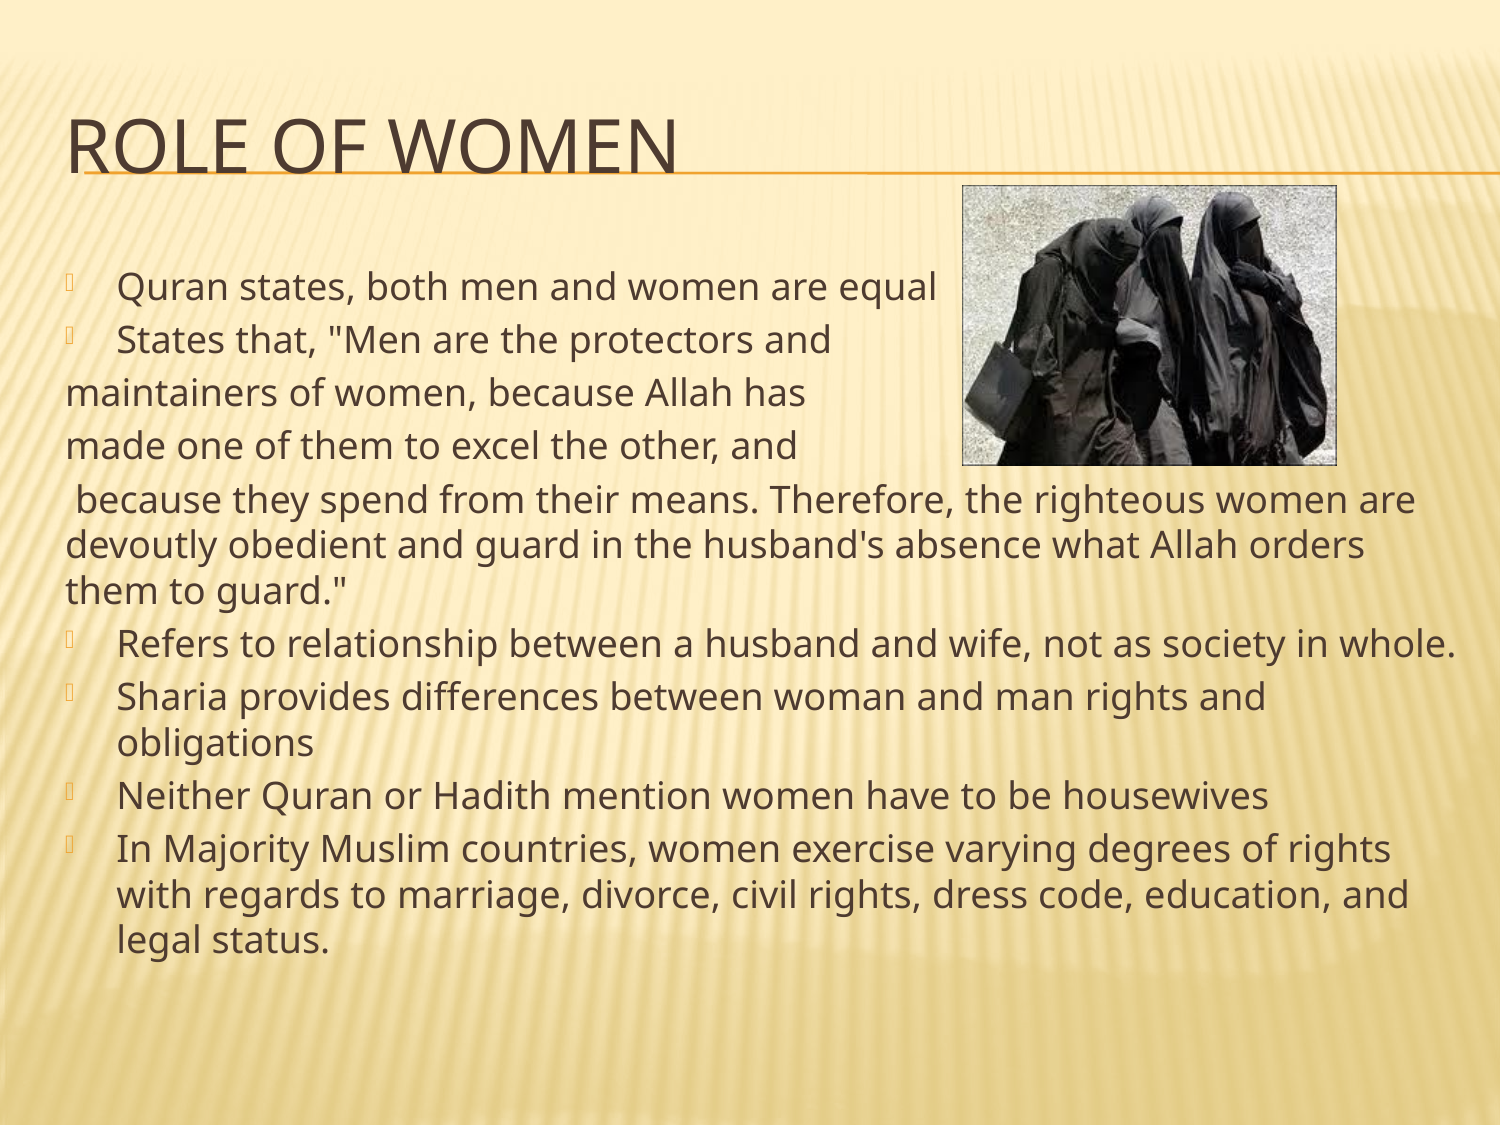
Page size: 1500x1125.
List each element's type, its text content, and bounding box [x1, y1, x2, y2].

list Quran states, both men and women are equal States that, "Men are the protectors and maintainers of women, because Allah has made one of them to excel the other, and because they spend from their means. Therefore, the righteous women are devoutly obedient and guard in the husband's absence what Allah orders them to guard." Refers to relationship between a husband and wife, not as society in whole. Sharia provides differences between woman and man rights and obligations Neither Quran or Hadith mention women have to be housewives In Majority Muslim countries, women exercise varying degrees of rights with regards to marriage, divorce, civil rights, dress code, education, and legal status. [49, 254, 1476, 998]
title Role of Women [50, 75, 1475, 213]
picture [962, 185, 1337, 466]
